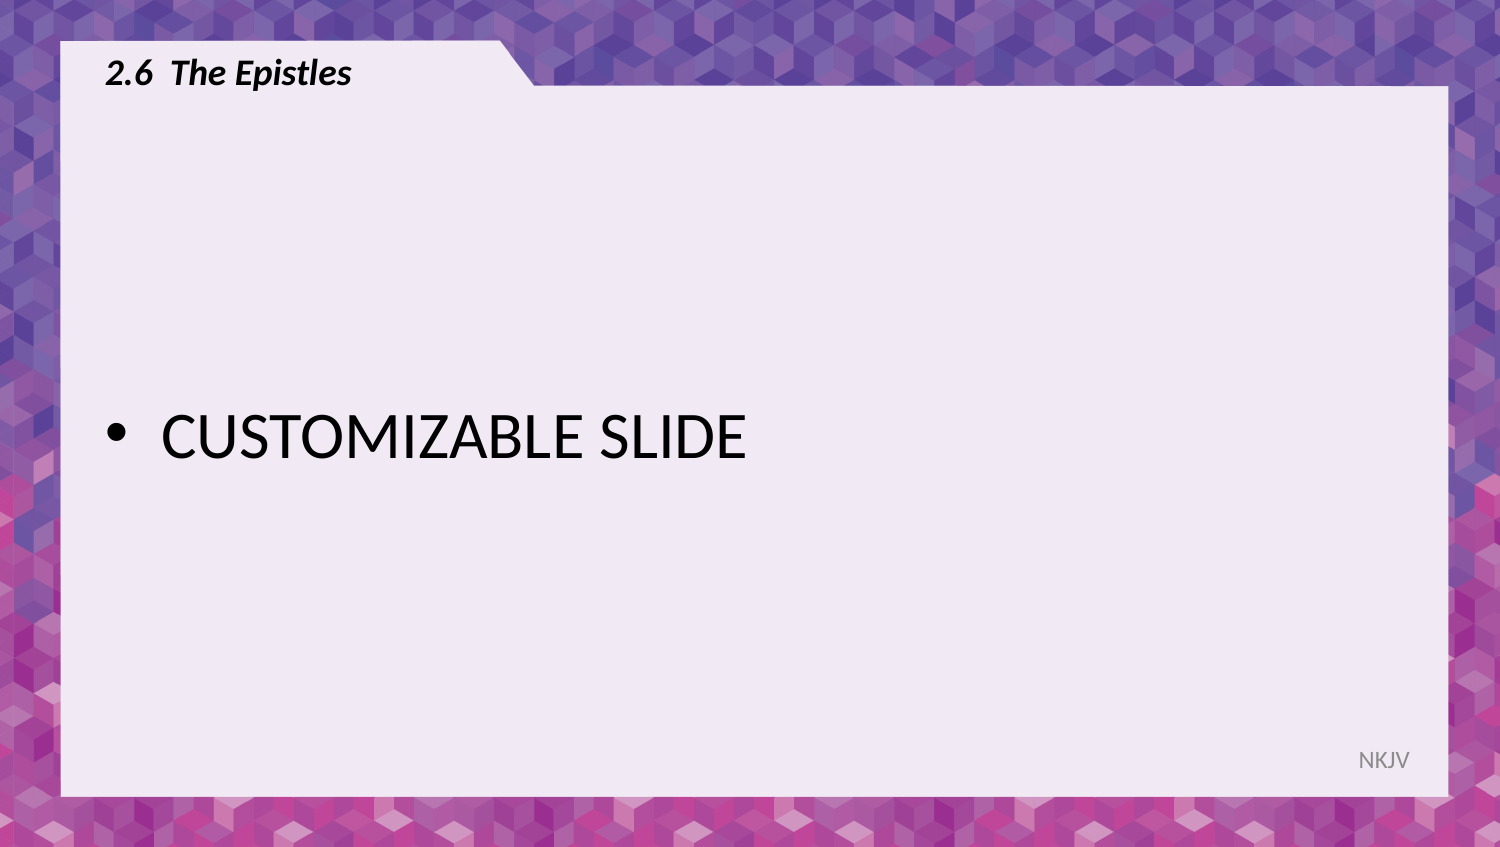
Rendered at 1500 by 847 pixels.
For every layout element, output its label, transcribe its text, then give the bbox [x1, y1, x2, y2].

list CUSTOMIZABLE SLIDE [89, 141, 1403, 722]
picture [0, 0, 1500, 847]
title 2.6 The Epistles [89, 33, 1420, 108]
footer NKJV [950, 736, 1425, 782]
